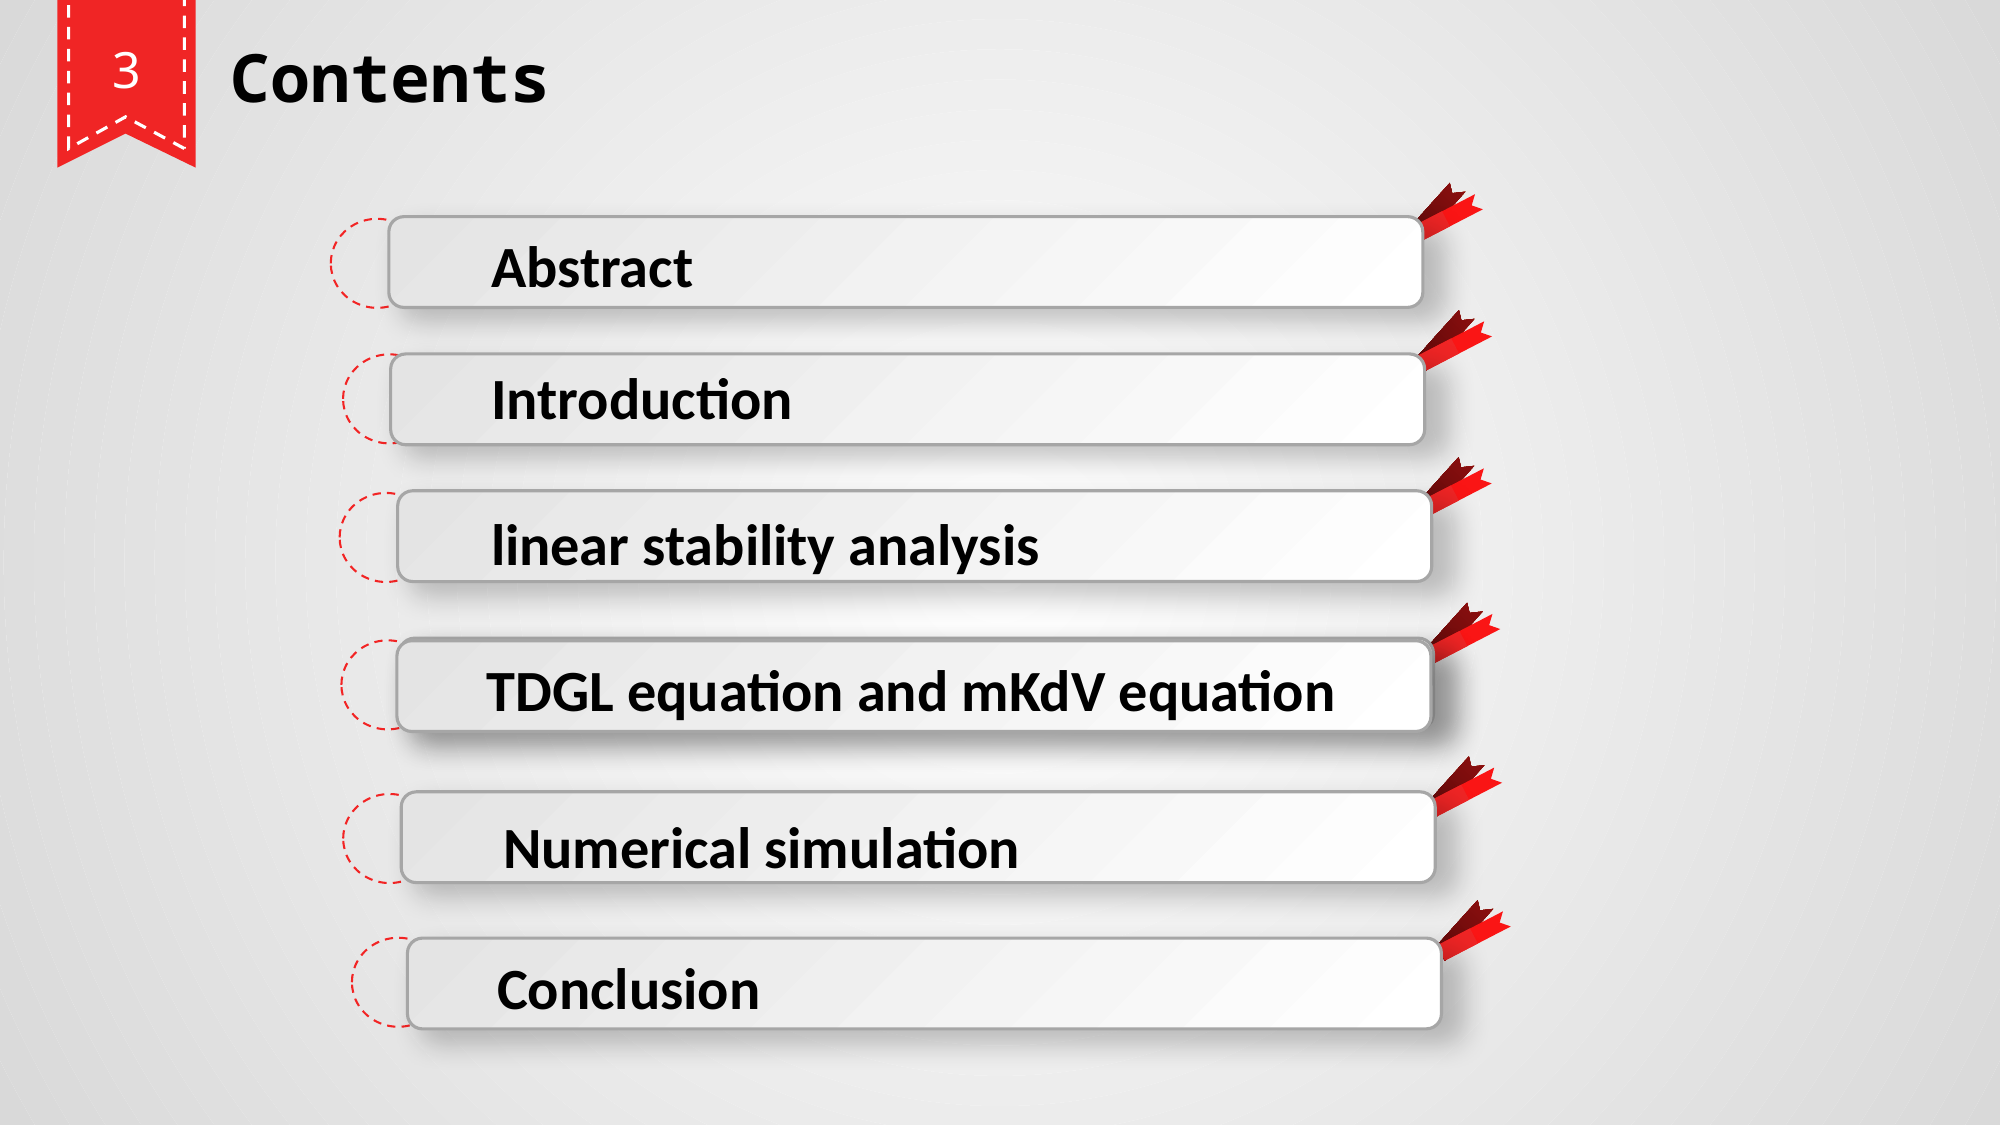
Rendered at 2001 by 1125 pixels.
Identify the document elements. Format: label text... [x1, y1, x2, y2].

text_box [350, 936, 413, 1028]
text_box Conclusion [482, 943, 1403, 1029]
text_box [56, 0, 196, 168]
text_box Numerical simulation [488, 802, 1409, 888]
text_box [396, 489, 1433, 583]
text_box [406, 937, 1443, 1030]
text_box linear stability analysis [463, 500, 1384, 585]
text_box [400, 790, 1437, 884]
text_box Abstract [476, 222, 1063, 307]
text_box [340, 639, 402, 731]
text_box Introduction [476, 353, 1063, 439]
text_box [1421, 609, 1496, 649]
text_box [342, 792, 404, 884]
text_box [1403, 189, 1479, 229]
text_box [329, 217, 391, 309]
text_box [389, 352, 1426, 446]
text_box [1412, 316, 1488, 356]
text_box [1412, 463, 1488, 503]
text_box [395, 639, 1432, 733]
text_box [1431, 906, 1507, 946]
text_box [1422, 763, 1498, 803]
text_box [338, 491, 400, 583]
text_box TDGL equation and mKdV equation [472, 646, 1393, 731]
text_box [387, 215, 1424, 309]
text_box Contents [216, 27, 588, 123]
text_box [342, 353, 398, 445]
